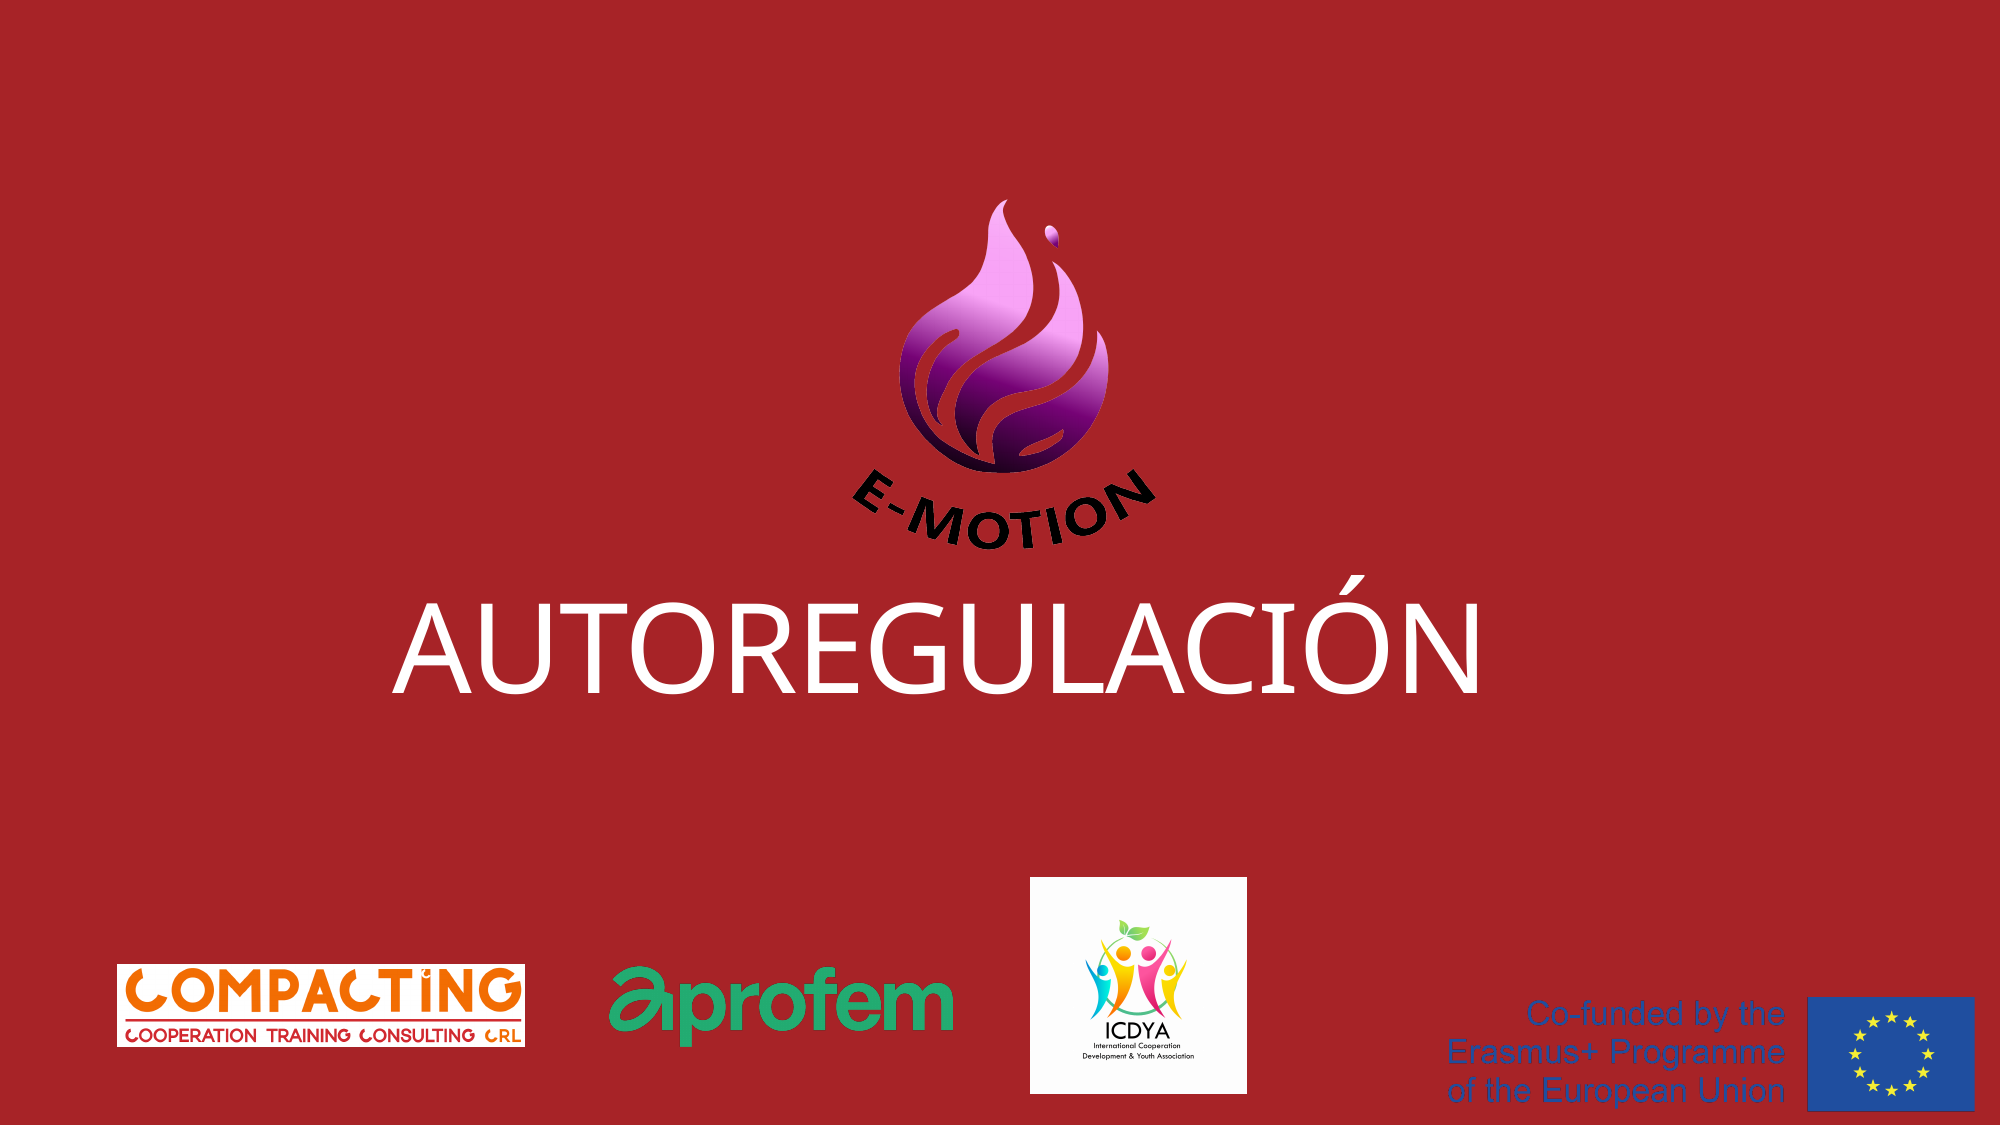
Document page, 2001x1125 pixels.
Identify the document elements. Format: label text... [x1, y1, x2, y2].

title AUTOREGULACIÓN [377, 193, 1843, 728]
picture [724, 117, 1276, 669]
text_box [608, 876, 1247, 1095]
picture [117, 964, 525, 1047]
